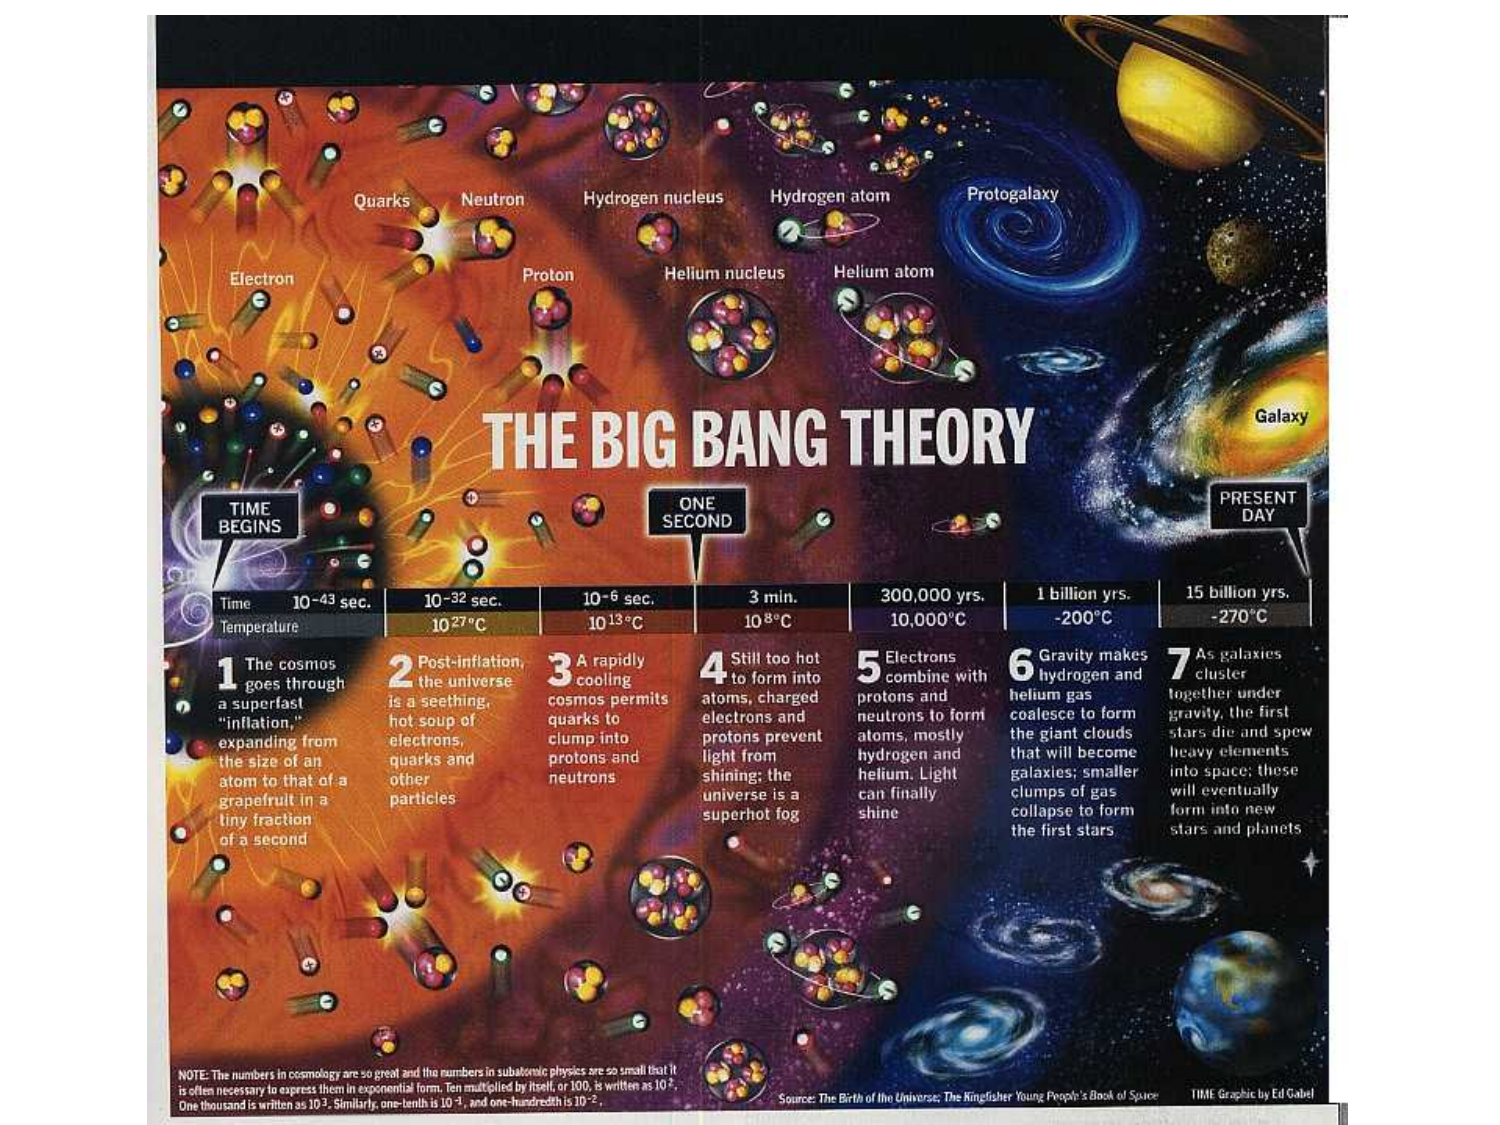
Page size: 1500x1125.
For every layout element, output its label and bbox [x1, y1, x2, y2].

picture [147, 15, 1348, 1125]
